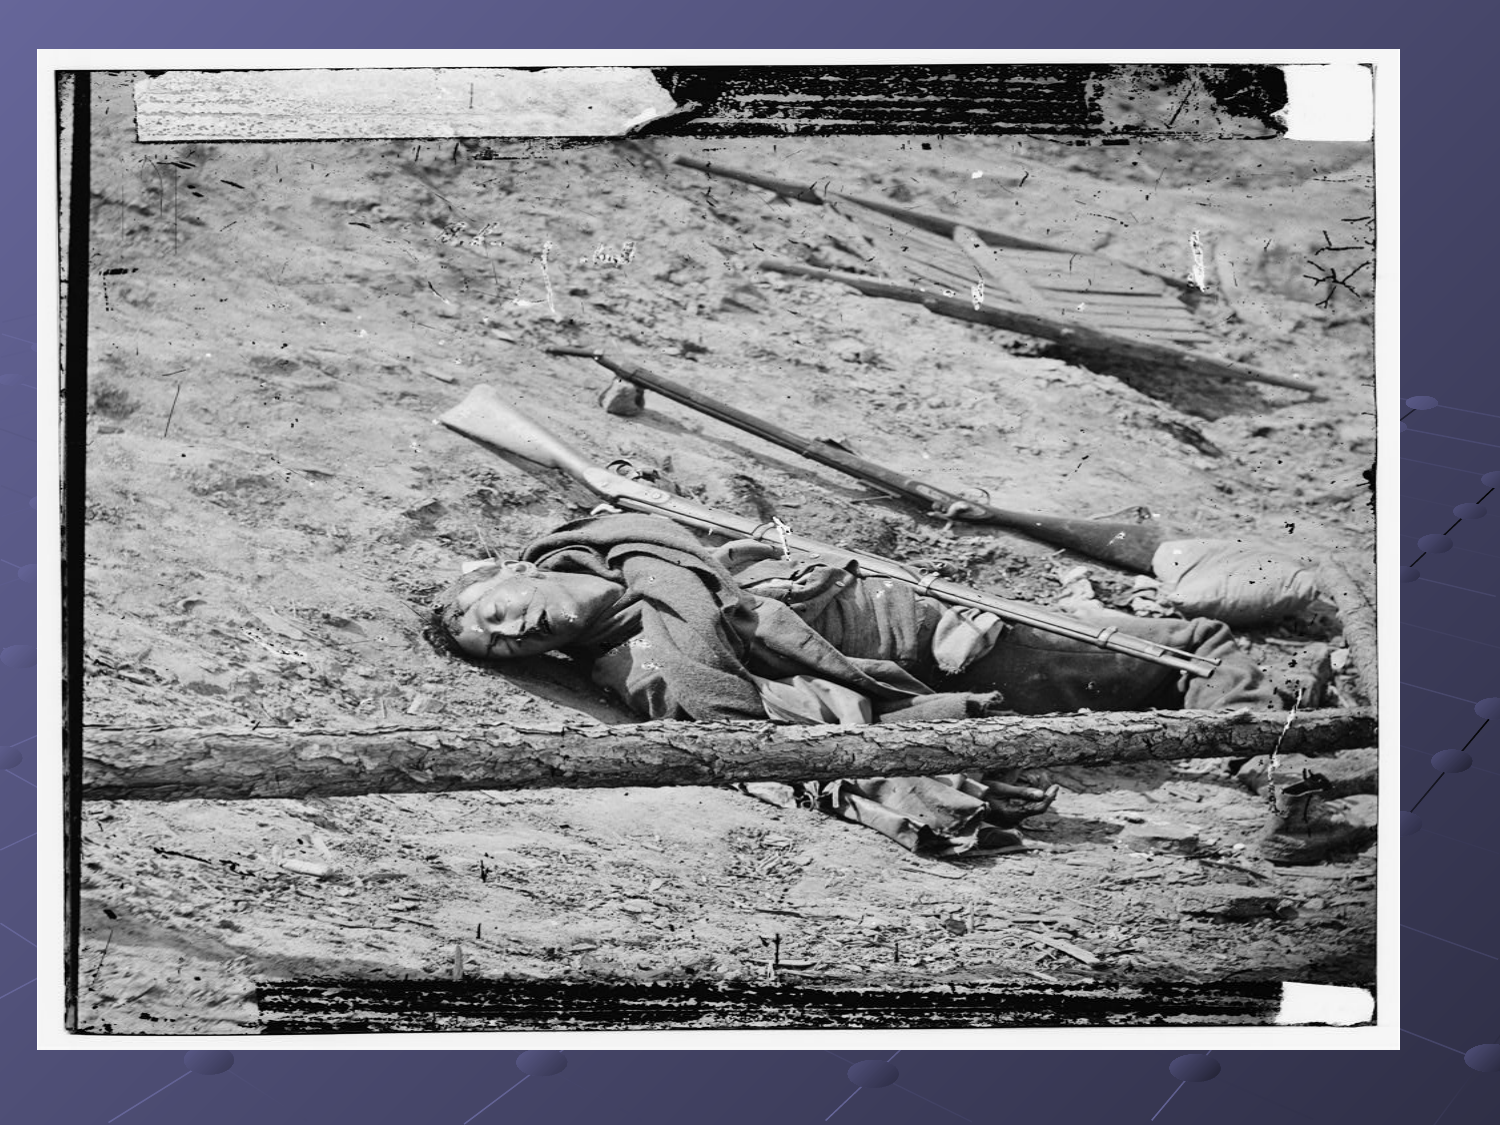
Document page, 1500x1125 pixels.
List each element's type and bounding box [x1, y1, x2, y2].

picture [37, 49, 1400, 1051]
